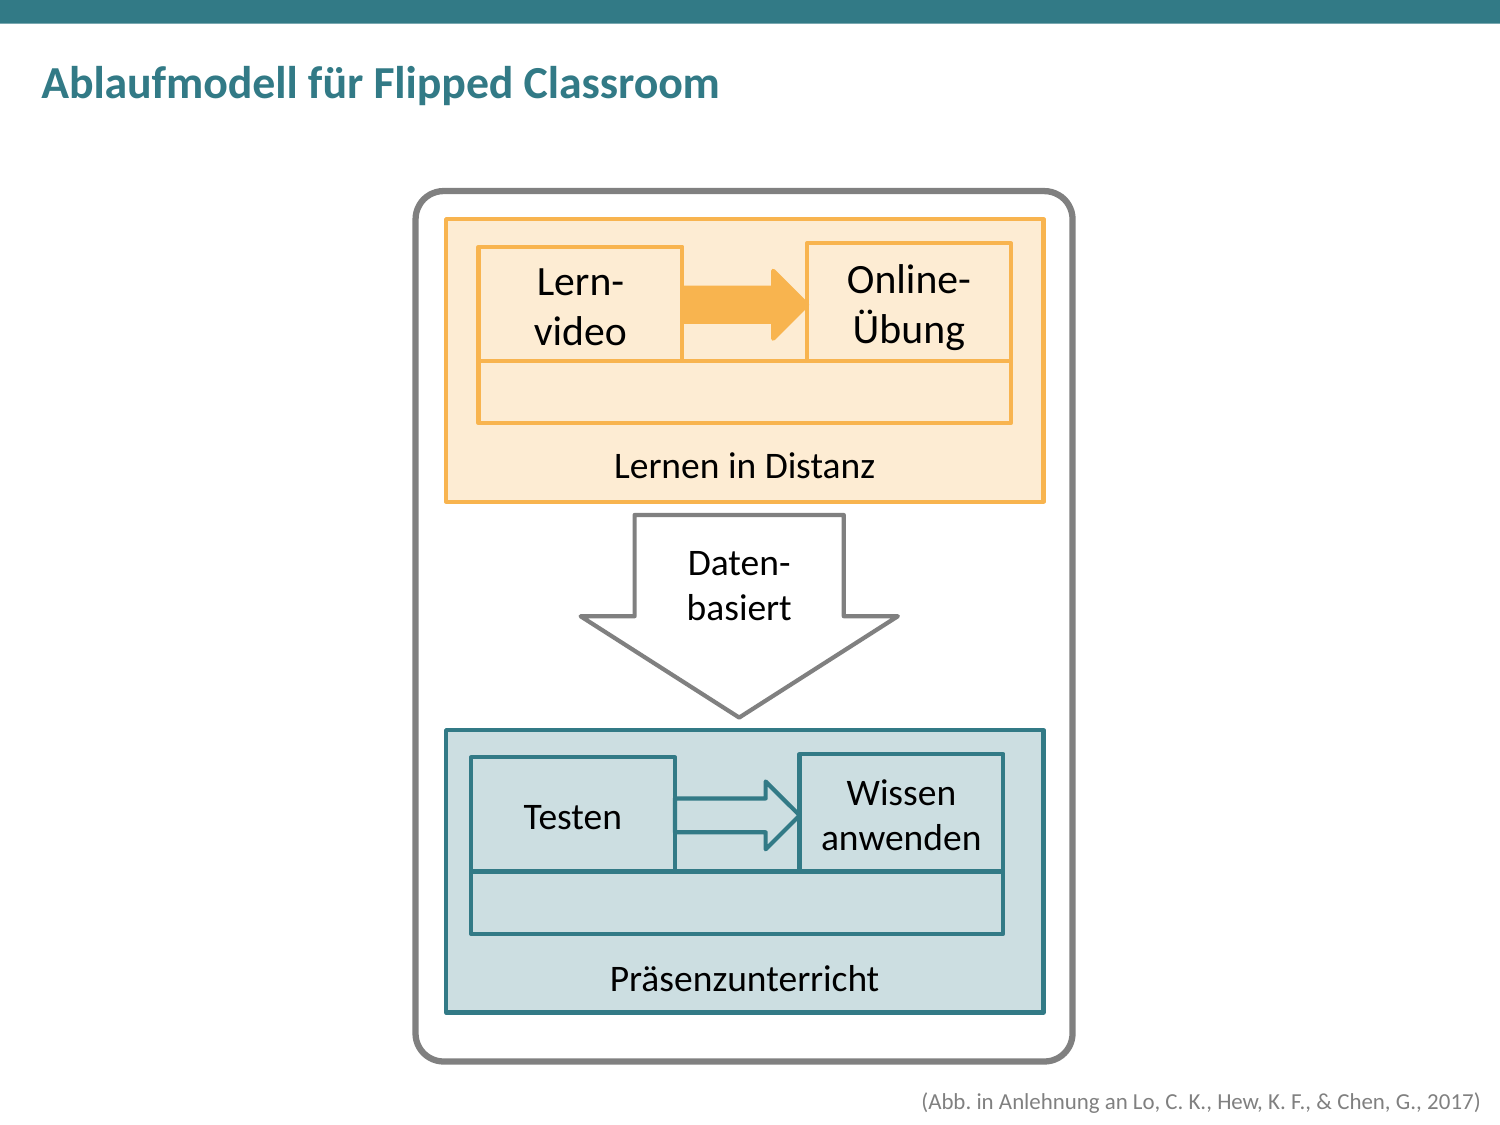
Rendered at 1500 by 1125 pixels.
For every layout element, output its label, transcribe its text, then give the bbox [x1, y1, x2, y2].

list (Abb. in Anlehnung an Lo, C. K., Hew, K. F., & Chen, G., 2017) [17, 1086, 1483, 1122]
title Ablaufmodell für Flipped Classroom [41, 53, 1459, 119]
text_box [415, 190, 1073, 1062]
